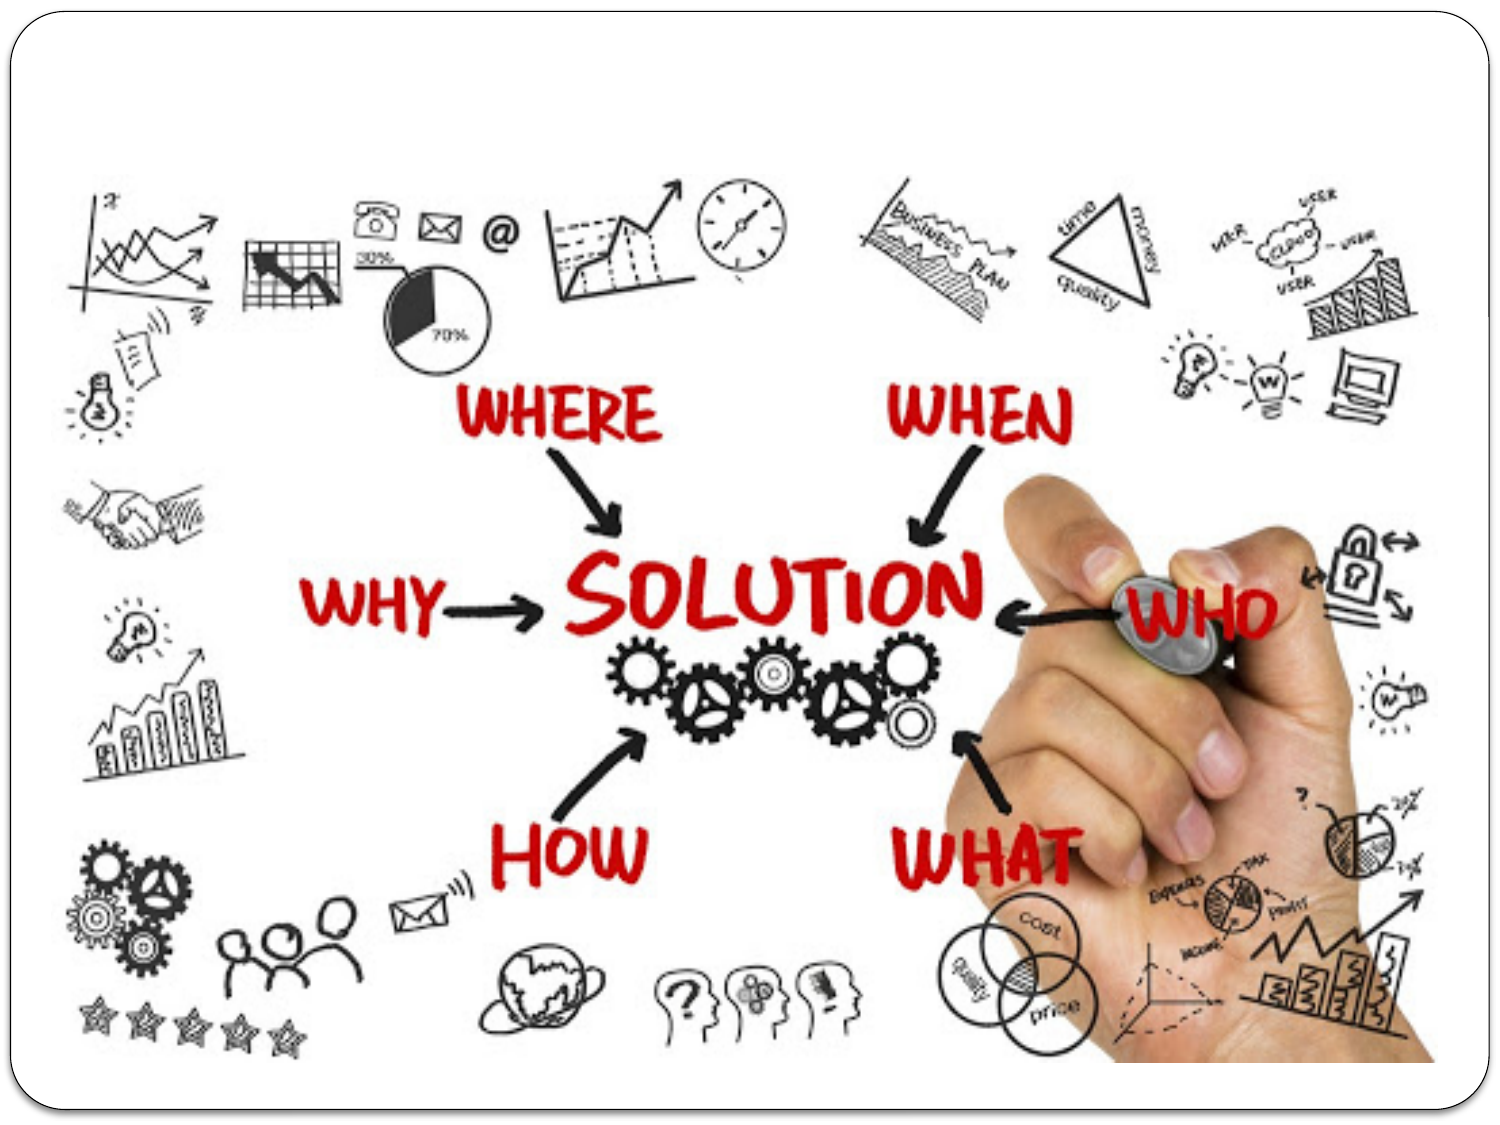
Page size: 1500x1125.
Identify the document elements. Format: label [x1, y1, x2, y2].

picture [51, 174, 1438, 1063]
